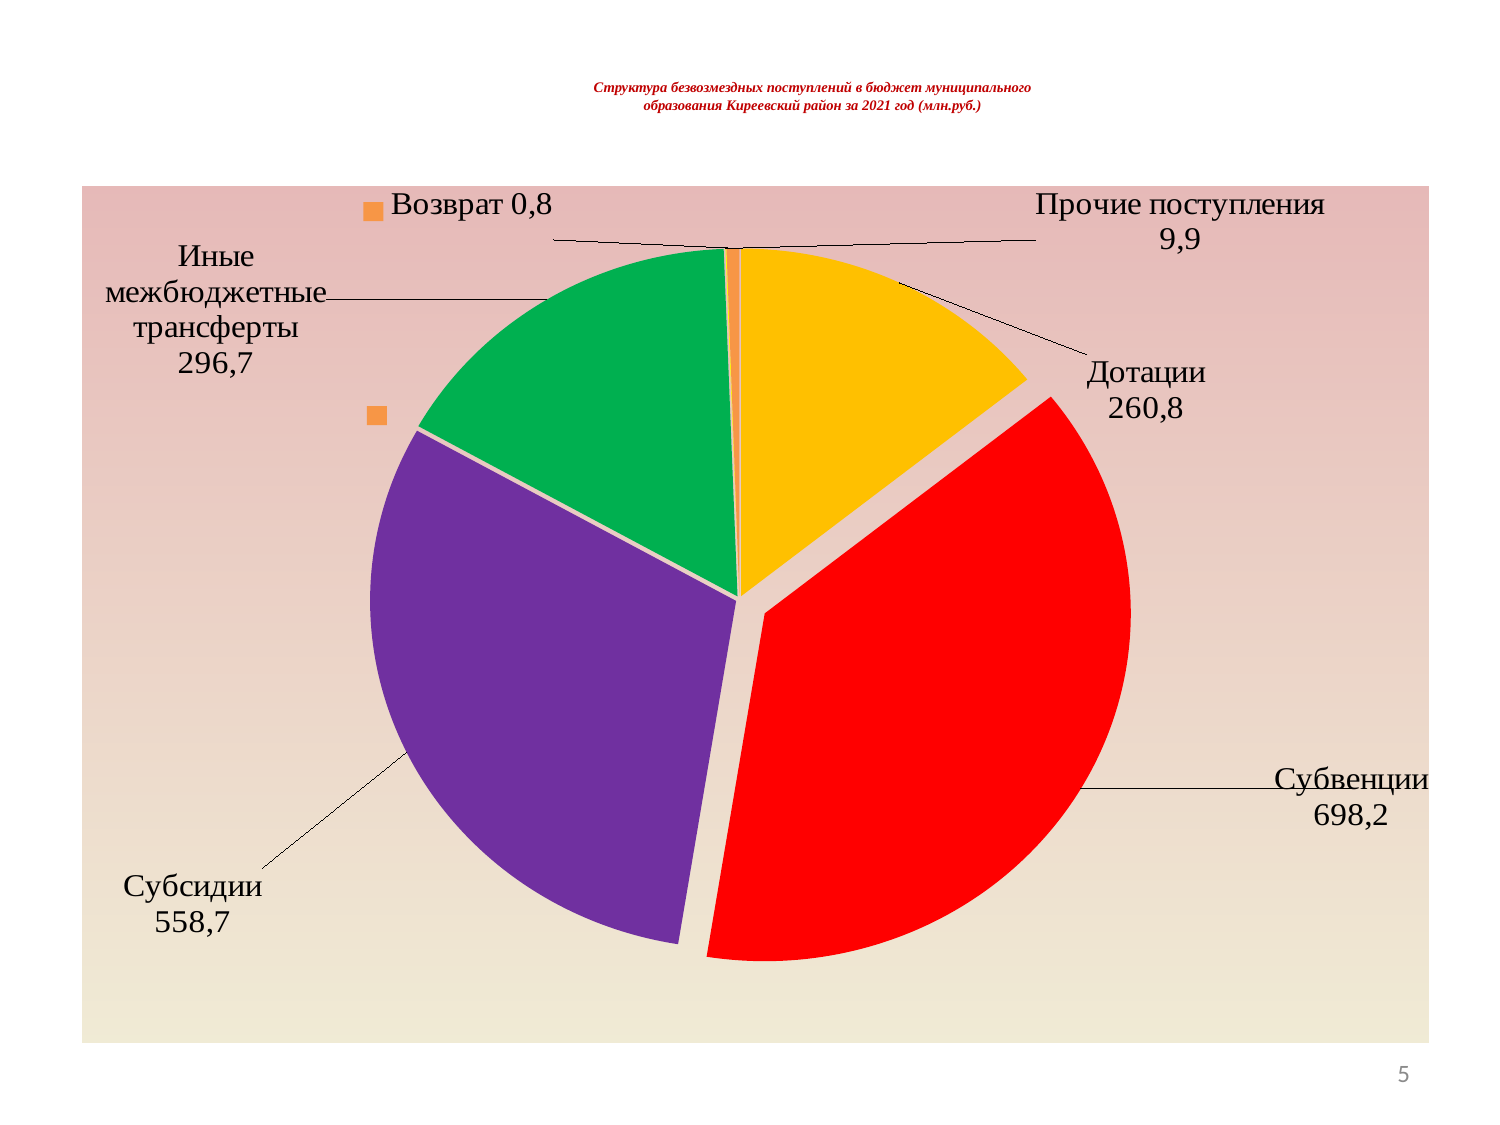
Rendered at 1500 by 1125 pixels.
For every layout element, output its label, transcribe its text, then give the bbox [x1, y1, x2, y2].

title Структура безвозмездных поступлений в бюджет муниципального образования Киреевский район за 2021 год (млн.руб.) [175, 11, 1450, 164]
slide_number 5 [1074, 1051, 1425, 1103]
chart [81, 140, 1430, 1044]
